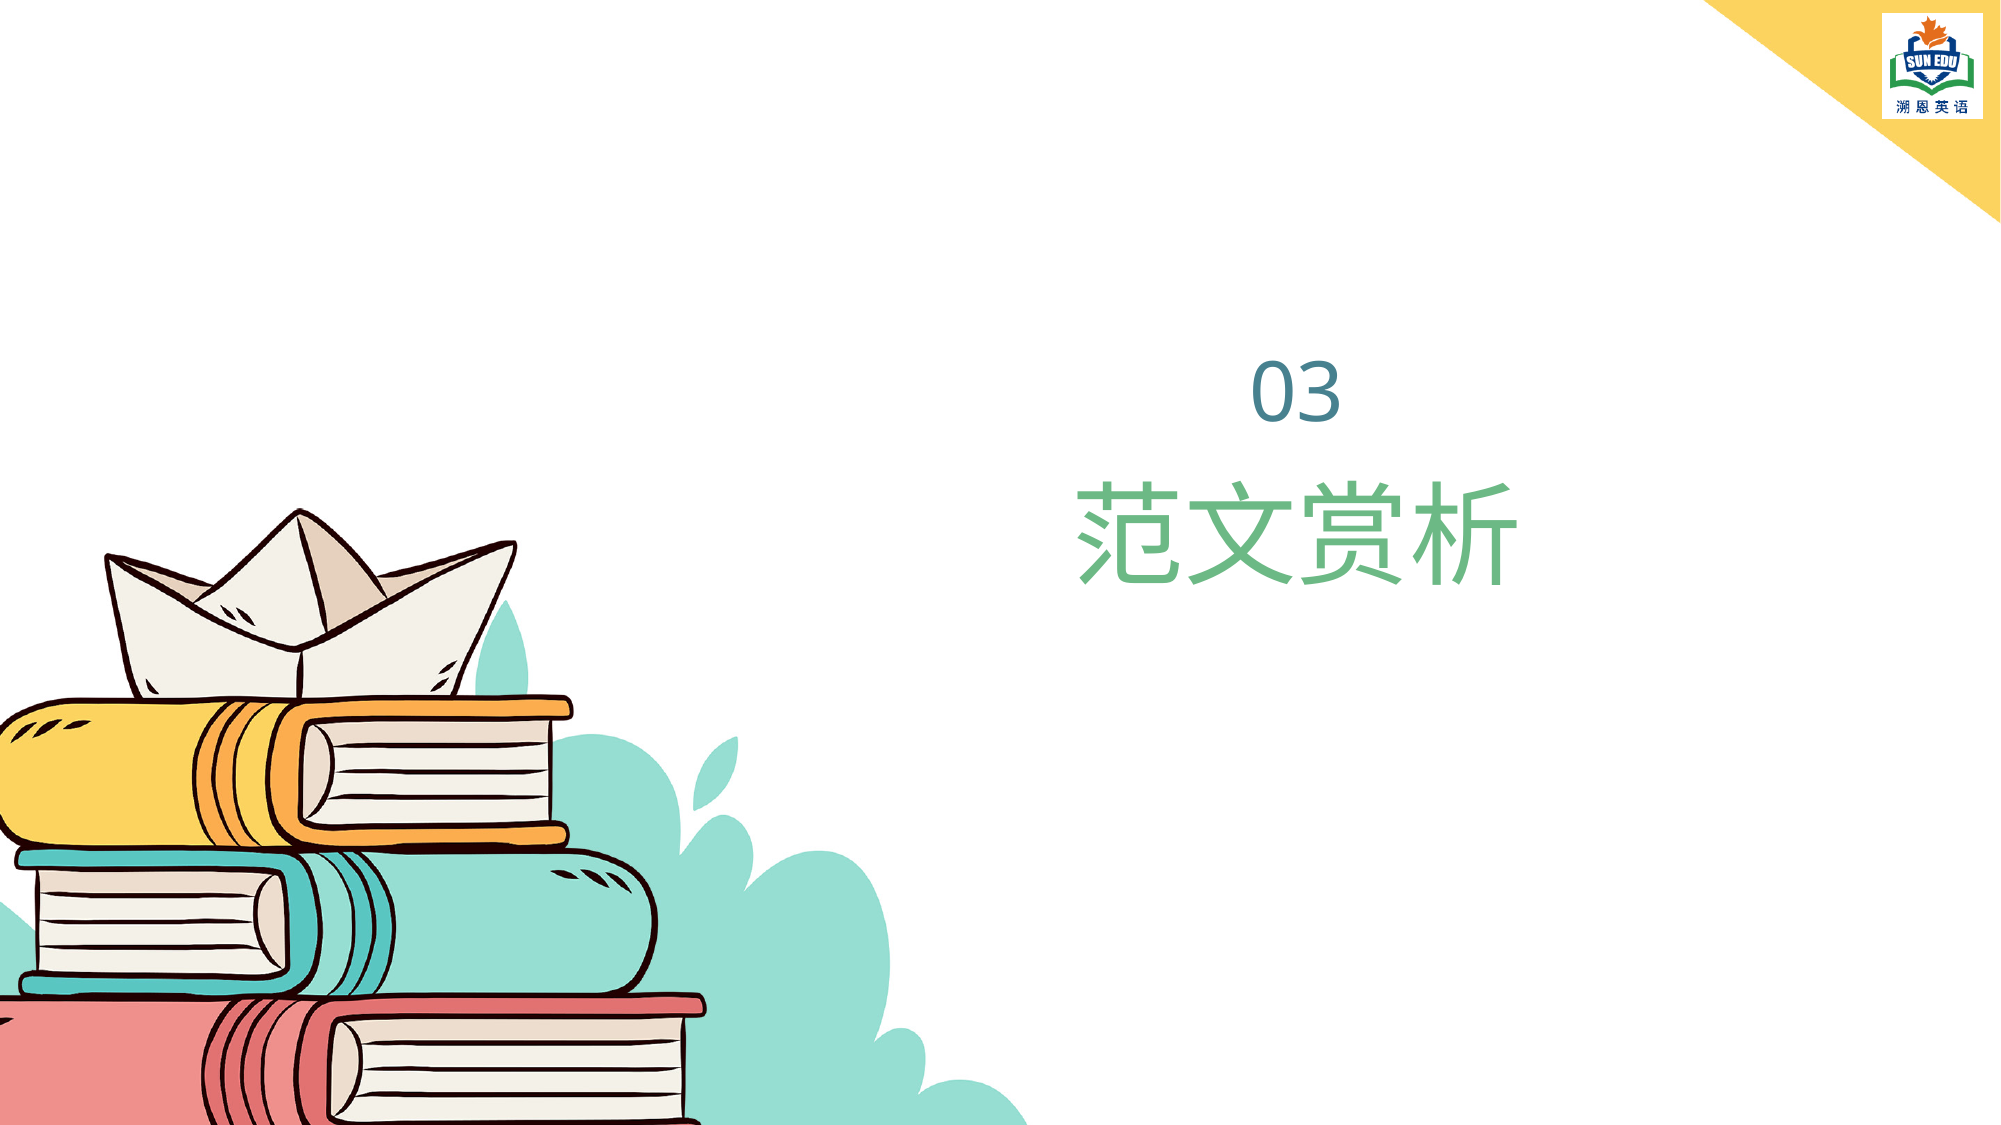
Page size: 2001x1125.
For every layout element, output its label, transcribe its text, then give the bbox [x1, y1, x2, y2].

text_box 范文赏析 [871, 456, 1723, 606]
text_box 03 [1234, 331, 1360, 446]
picture [0, 0, 2001, 1125]
